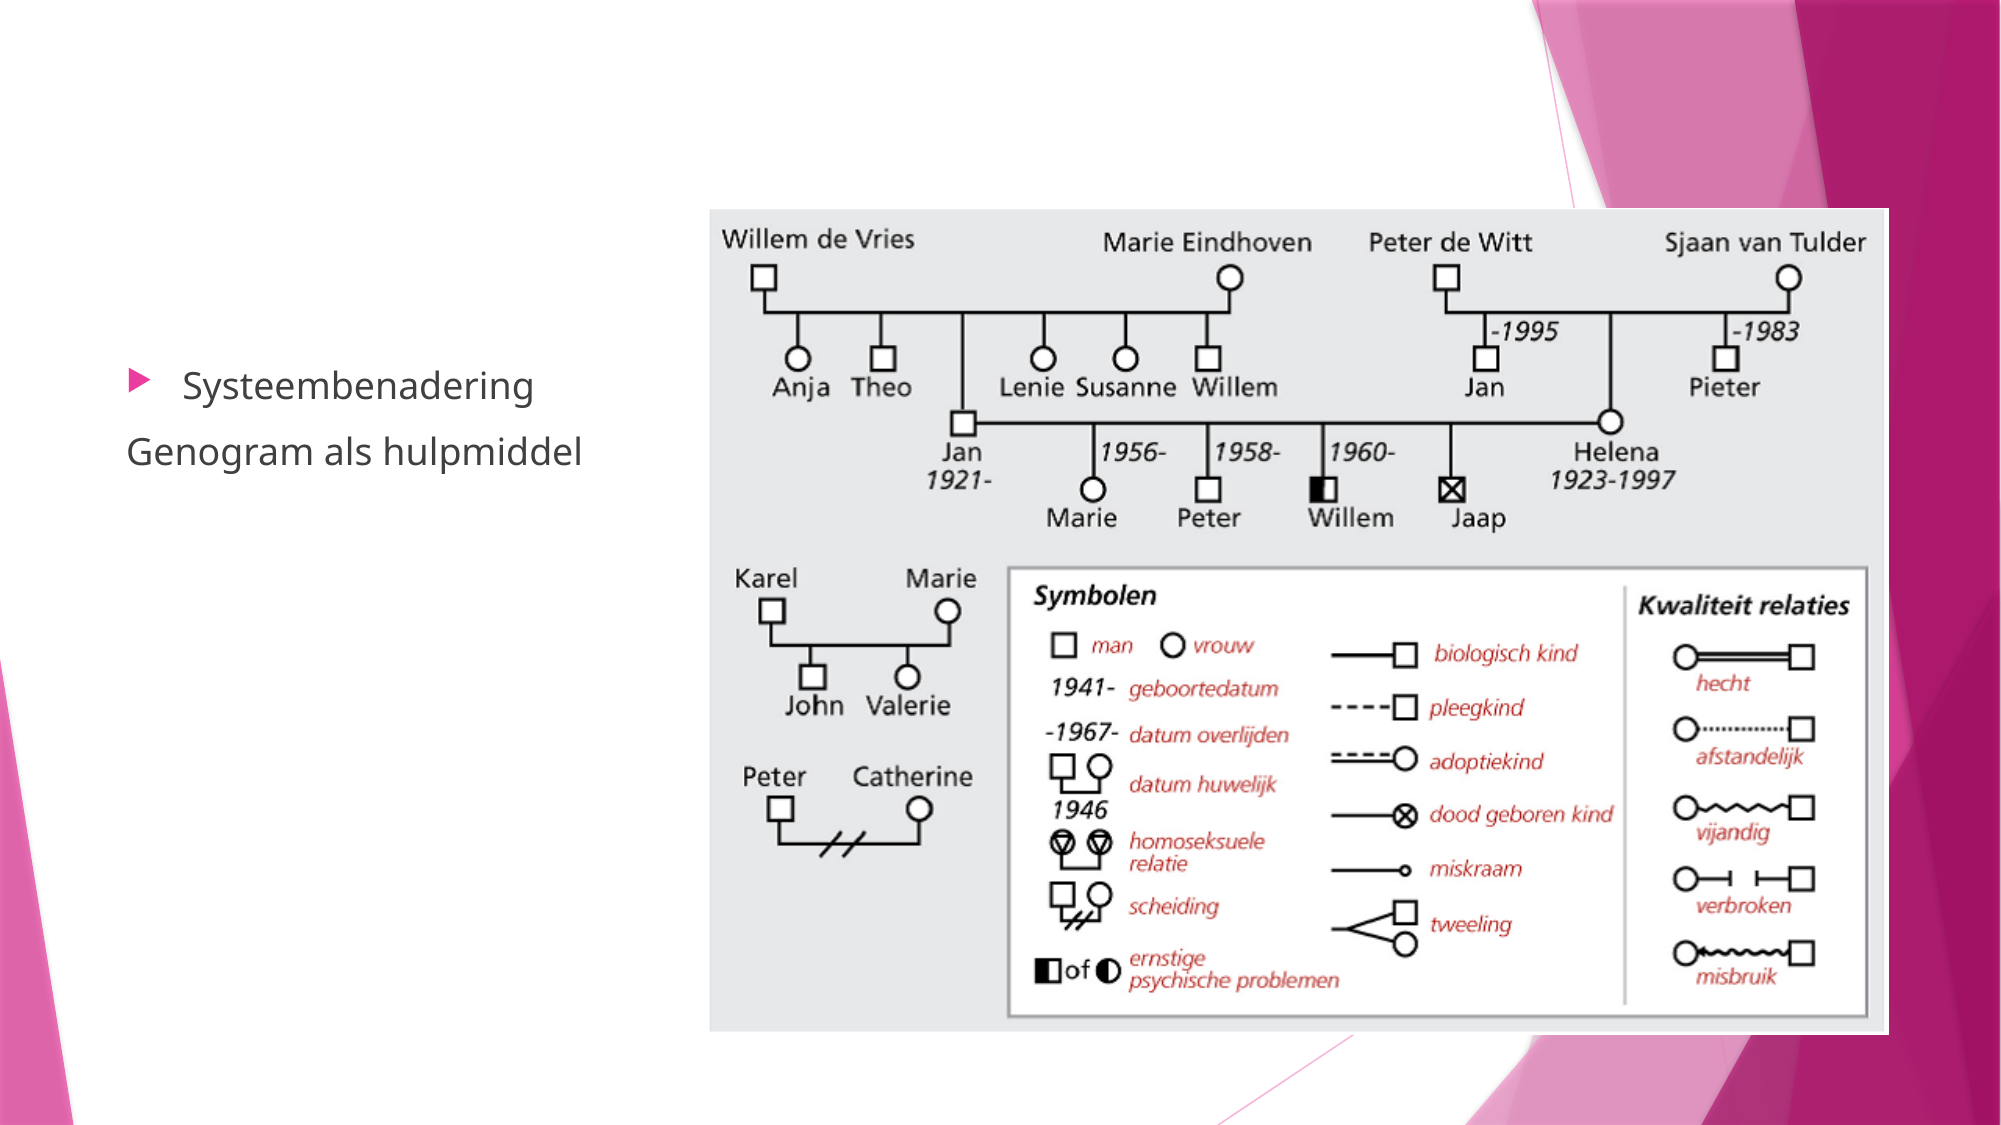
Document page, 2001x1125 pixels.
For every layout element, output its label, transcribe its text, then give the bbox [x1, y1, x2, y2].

list Systeembenadering Genogram als hulpmiddel [111, 354, 701, 992]
picture [706, 207, 1889, 1036]
